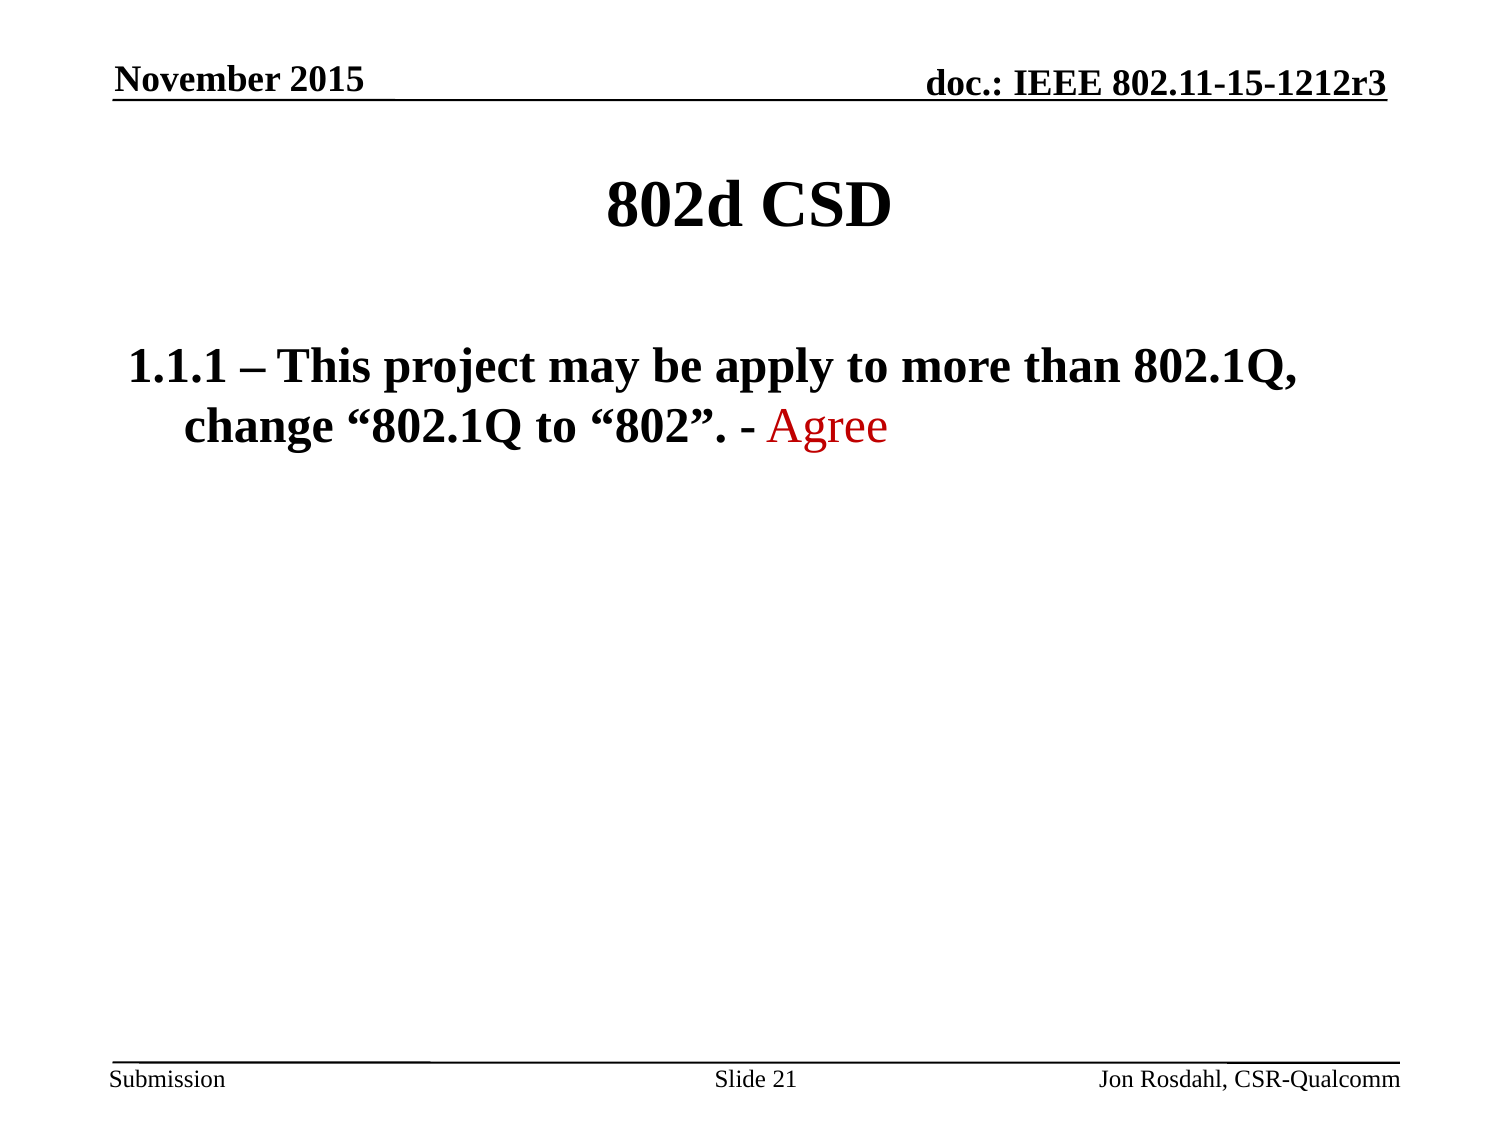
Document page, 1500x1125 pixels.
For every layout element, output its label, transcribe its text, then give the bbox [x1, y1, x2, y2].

slide_number Slide 21 [712, 1061, 800, 1123]
list 1.1.1 – This project may be apply to more than 802.1Q, change “802.1Q to “802”. - Agree [112, 324, 1388, 1000]
title 802d CSD [112, 112, 1388, 288]
footer Jon Rosdahl, CSR-Qualcomm [878, 1061, 1402, 1093]
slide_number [114, 54, 423, 100]
